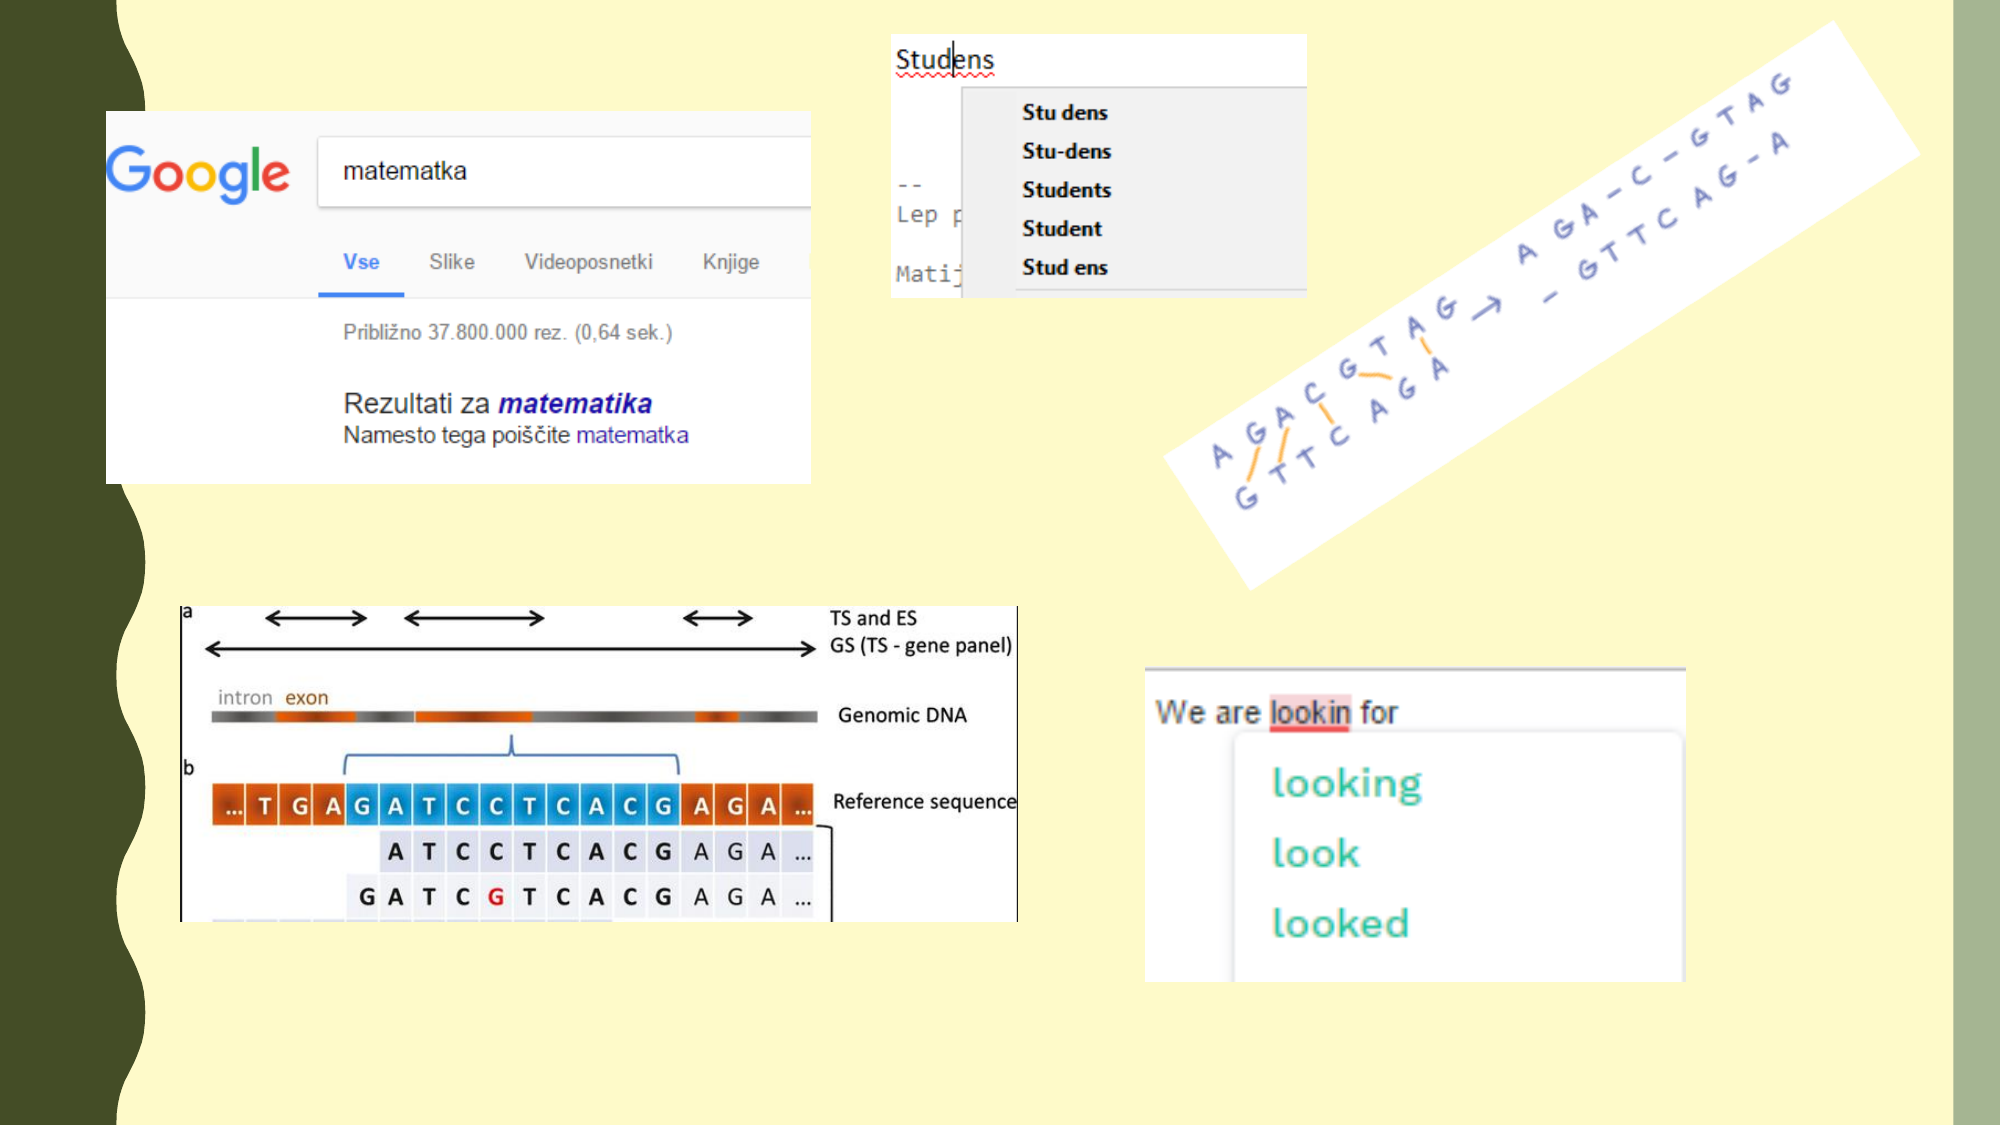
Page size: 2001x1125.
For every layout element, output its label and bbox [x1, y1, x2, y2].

picture [106, 111, 812, 485]
picture [1145, 666, 1687, 983]
picture [890, 21, 1942, 590]
picture [180, 606, 1018, 922]
